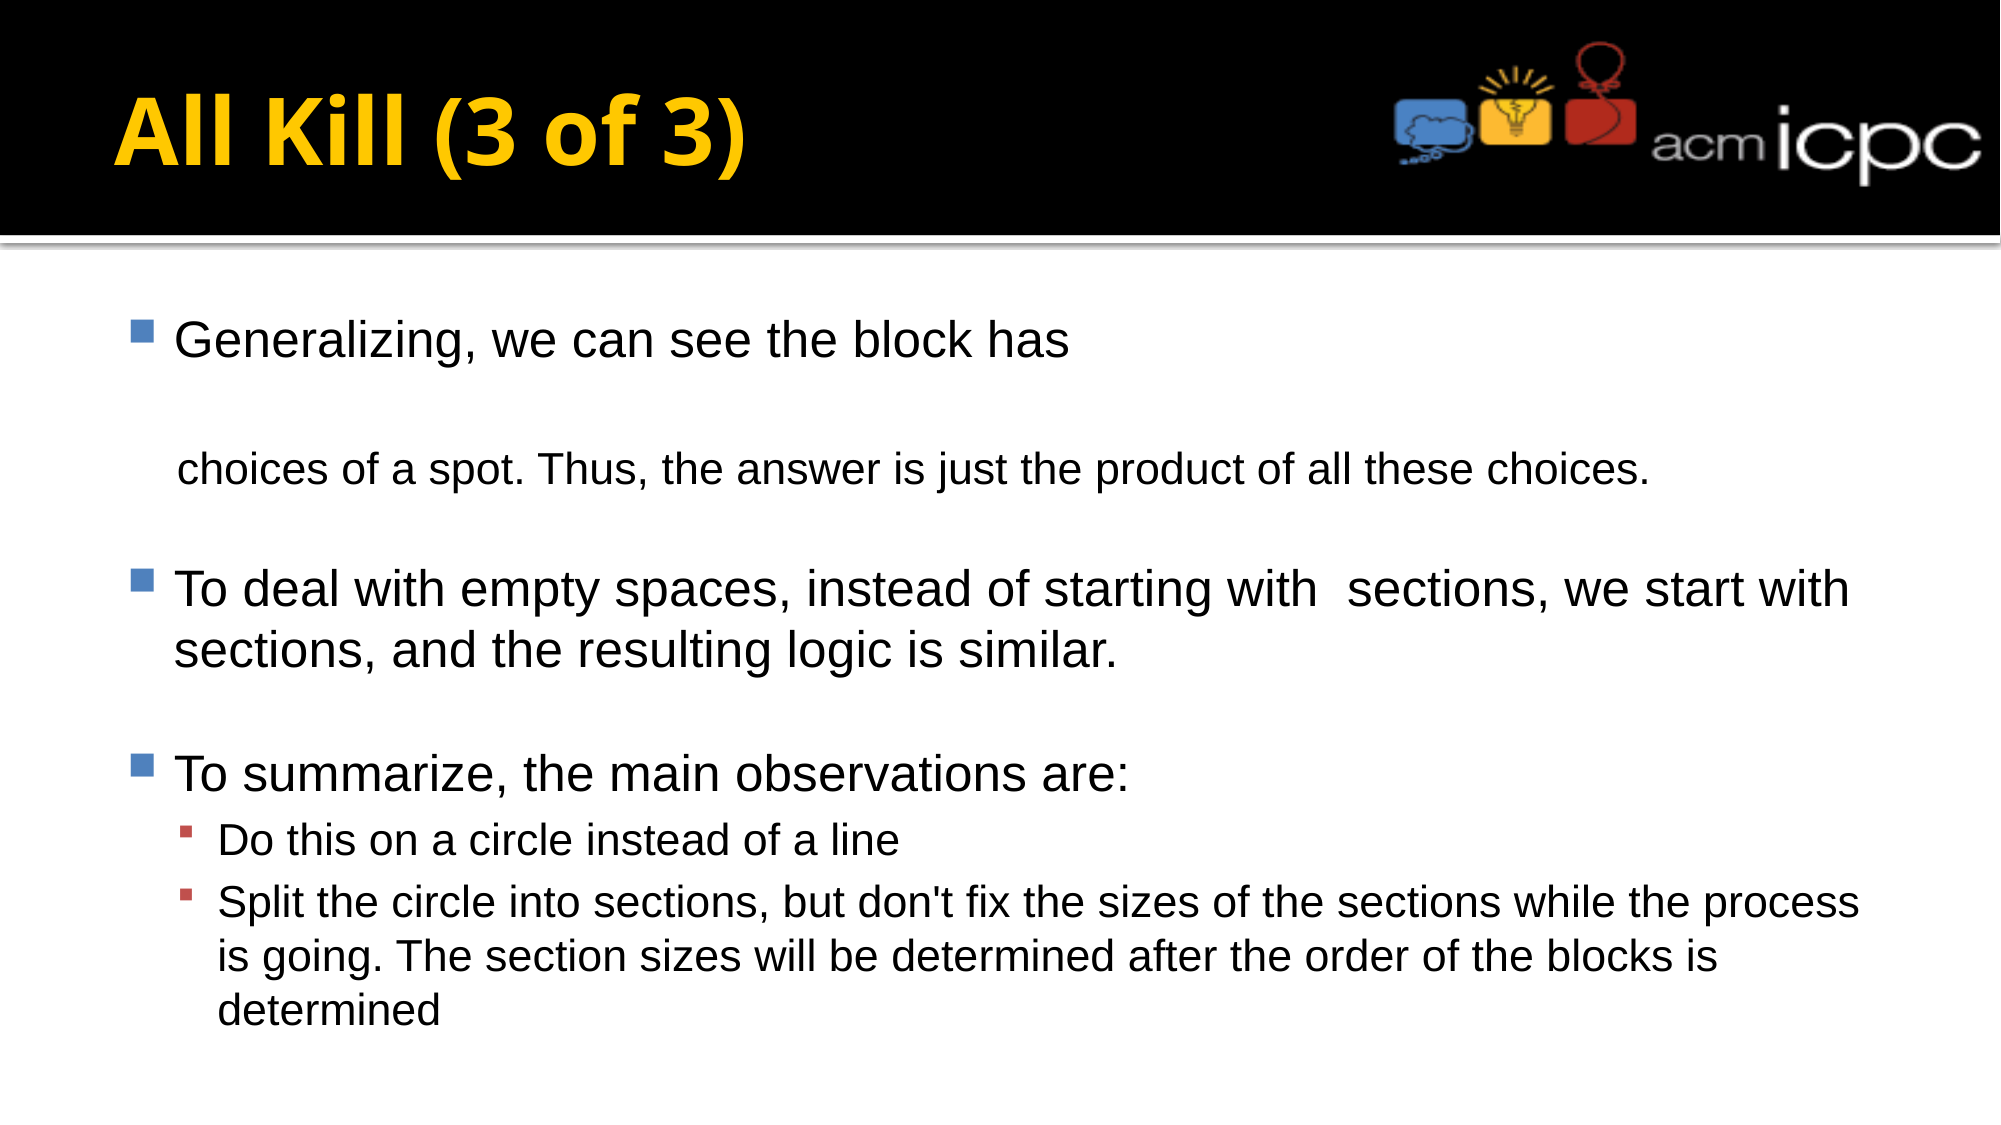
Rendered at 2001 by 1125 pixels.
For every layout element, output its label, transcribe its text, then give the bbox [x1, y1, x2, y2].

title All Kill (3 of 3) [99, 25, 1350, 231]
picture [1366, 24, 2000, 191]
